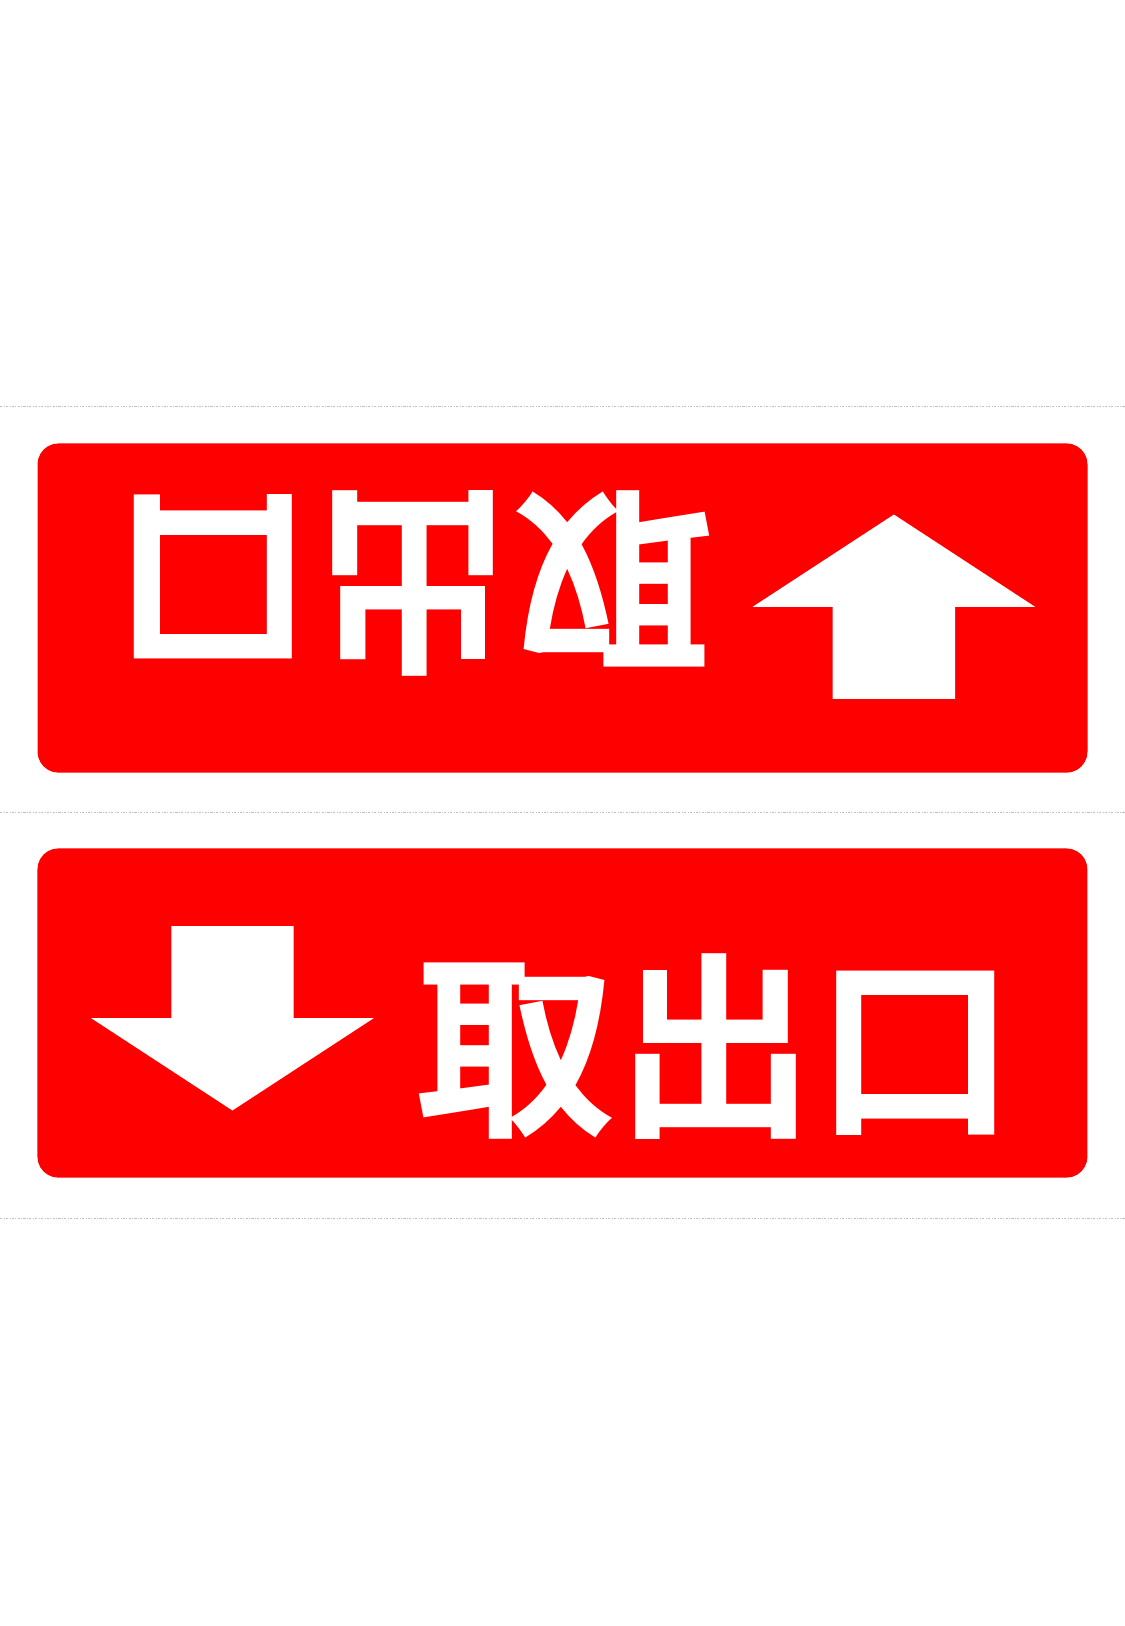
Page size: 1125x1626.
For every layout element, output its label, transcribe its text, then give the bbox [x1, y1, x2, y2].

text_box [36, 442, 1089, 774]
text_box [36, 847, 1089, 1179]
text_box 取出口 [400, 914, 1031, 1170]
text_box [87, 925, 378, 1112]
text_box [749, 513, 1039, 701]
text_box 取出口 [98, 461, 729, 716]
